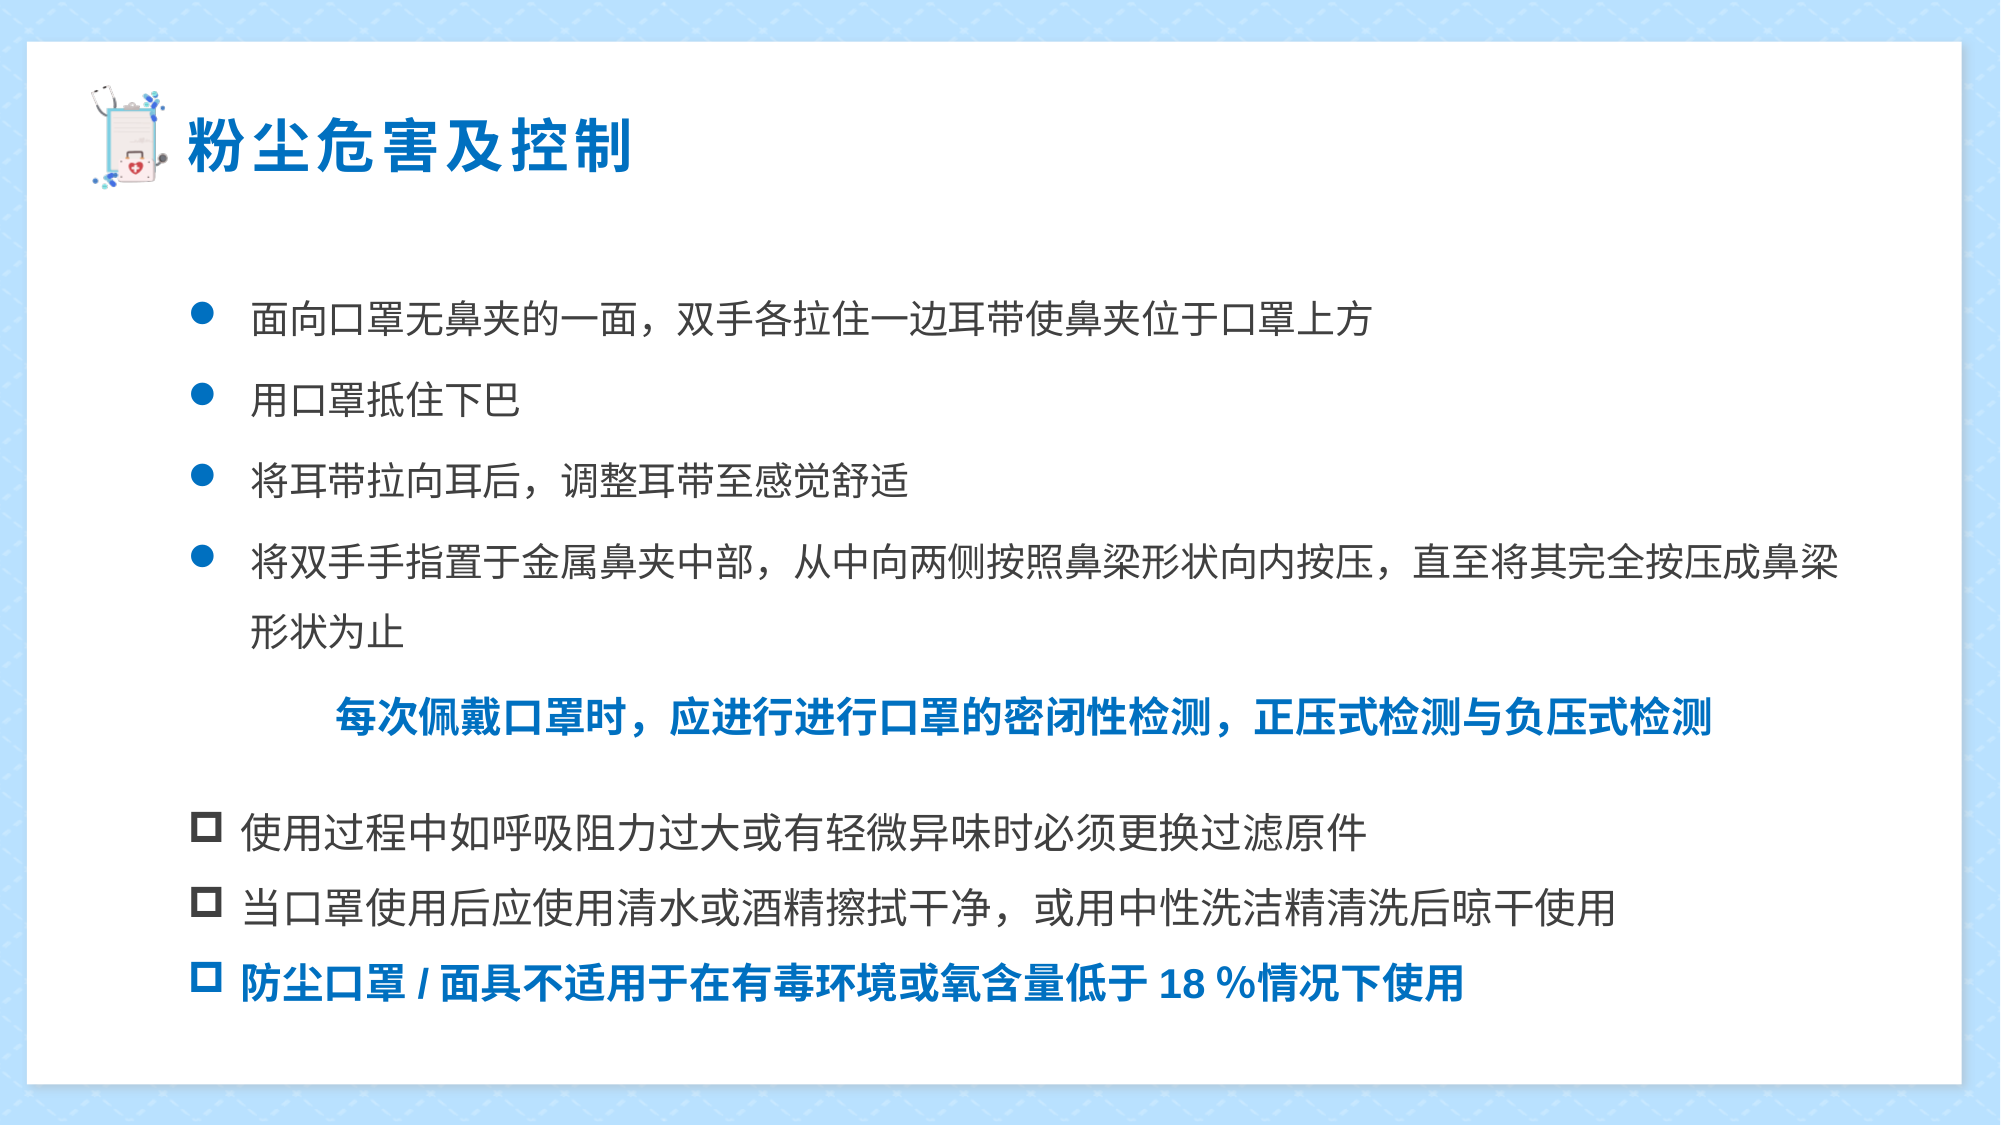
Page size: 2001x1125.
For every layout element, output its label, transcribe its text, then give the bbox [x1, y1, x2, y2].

text_box 面向口罩无鼻夹的一面，双手各拉住一边耳带使鼻夹位于口罩上方 用口罩抵住下巴 将耳带拉向耳后，调整耳带至感觉舒适 将双手手指置于金属鼻夹中部，从中向两侧按照鼻梁形状向内按压，直至将其完全按压成鼻梁形状为止 每次佩戴口罩时，应进行进行口罩的密闭性检测，正压式检测与负压式检测 [173, 264, 1858, 748]
picture [0, 0, 2000, 1125]
text_box 使用过程中如呼吸阻力过大或有轻微异味时必须更换过滤原件 当口罩使用后应使用清水或酒精擦拭干净，或用中性洗洁精清洗后晾干使用 防尘口罩/面具不适用于在有毒环境或氧含量低于18％情况下使用 [173, 774, 2000, 1015]
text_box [64, 78, 711, 206]
